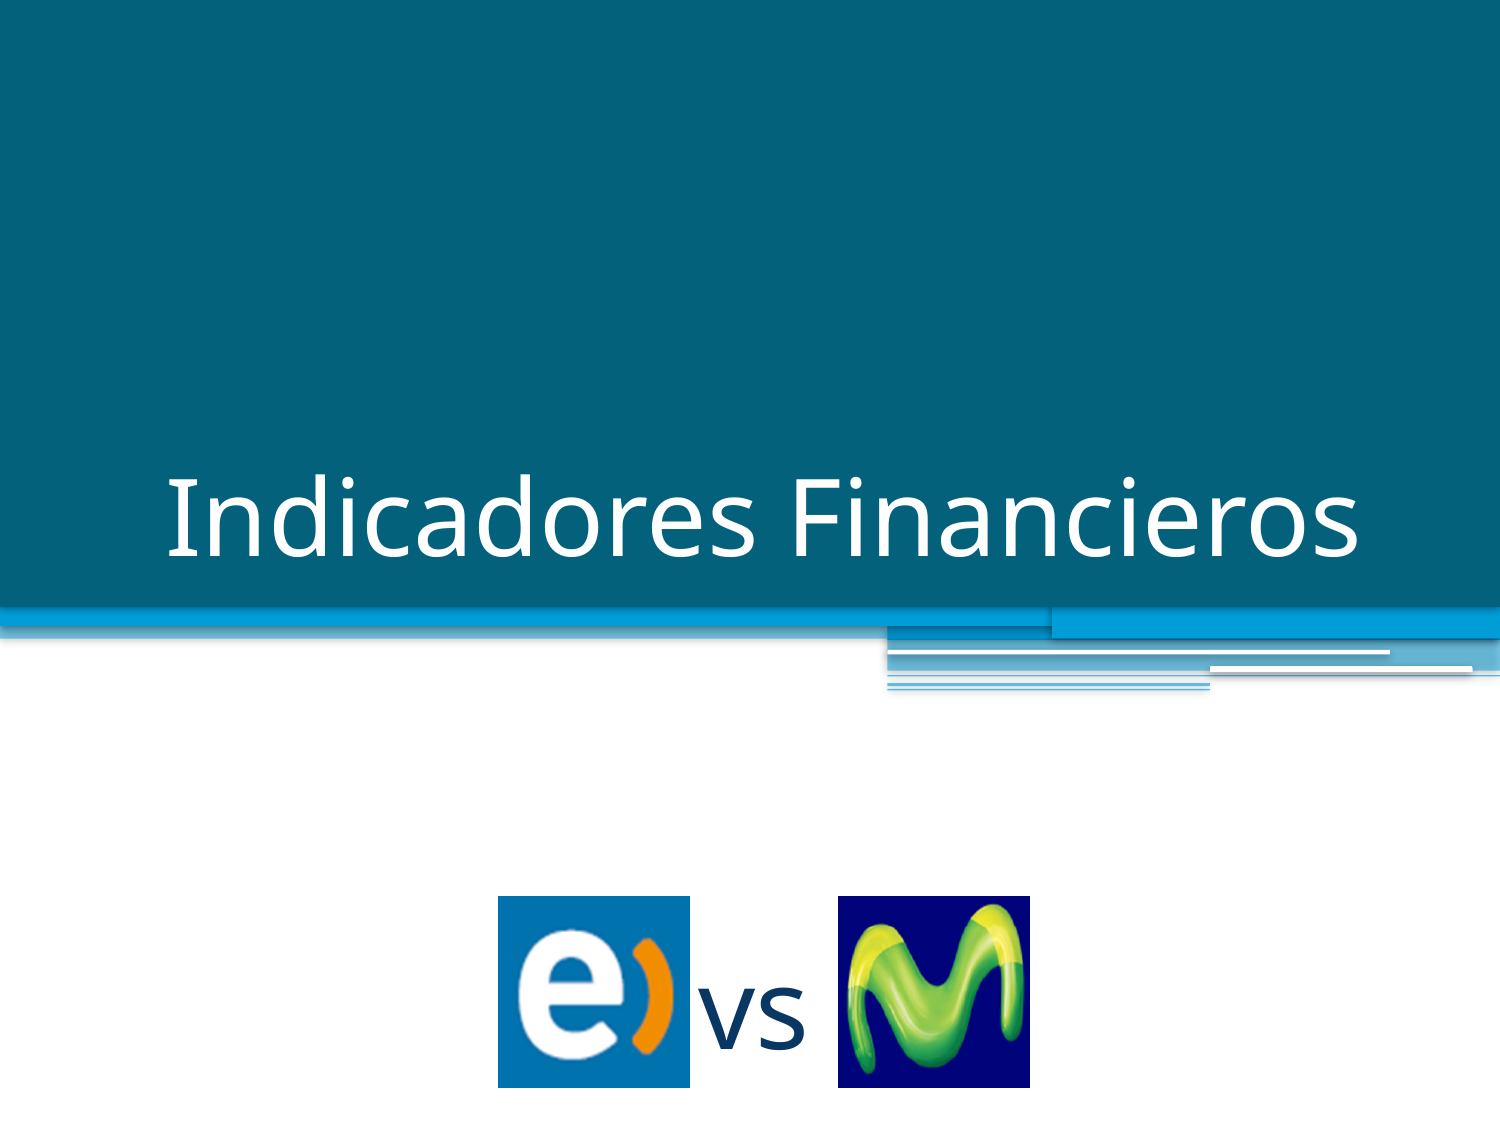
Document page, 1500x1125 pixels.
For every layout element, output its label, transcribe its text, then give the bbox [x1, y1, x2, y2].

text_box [495, 894, 1032, 1091]
title Indicadores Financieros [70, 344, 1458, 586]
